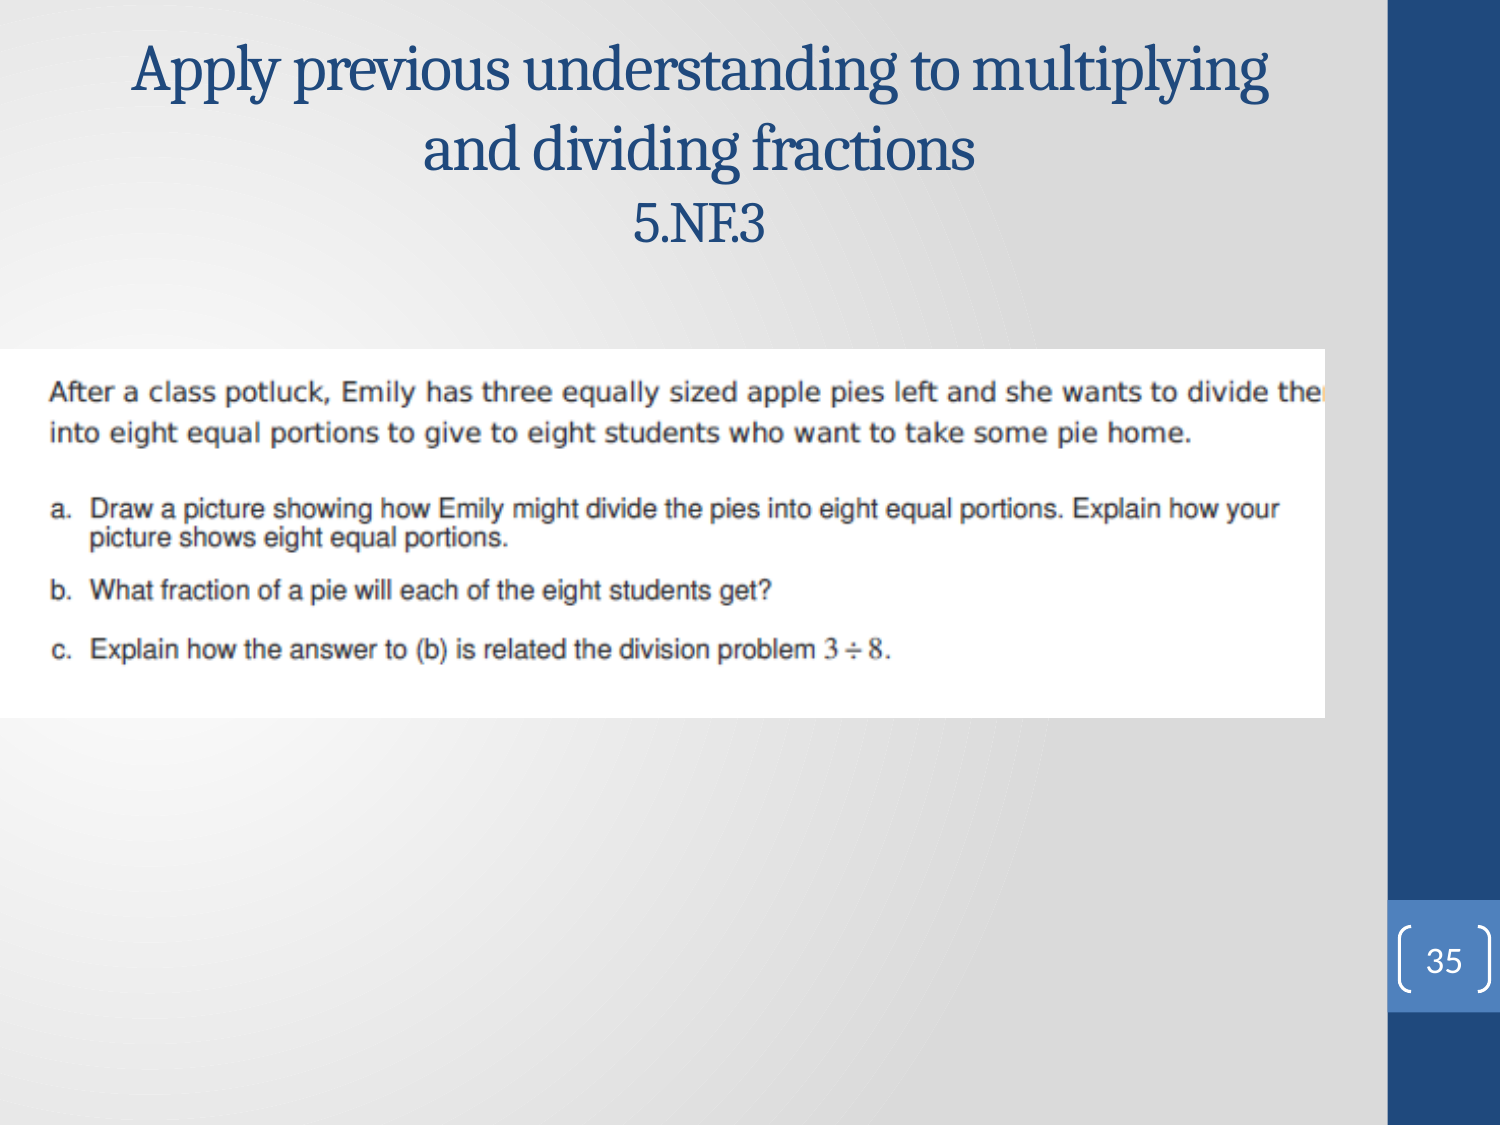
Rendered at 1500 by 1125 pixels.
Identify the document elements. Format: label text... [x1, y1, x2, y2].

slide_number 35 [1397, 924, 1492, 994]
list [0, 349, 1326, 719]
title Apply previous understanding to multiplying and dividing fractions 5.NF.3 [75, 45, 1325, 233]
